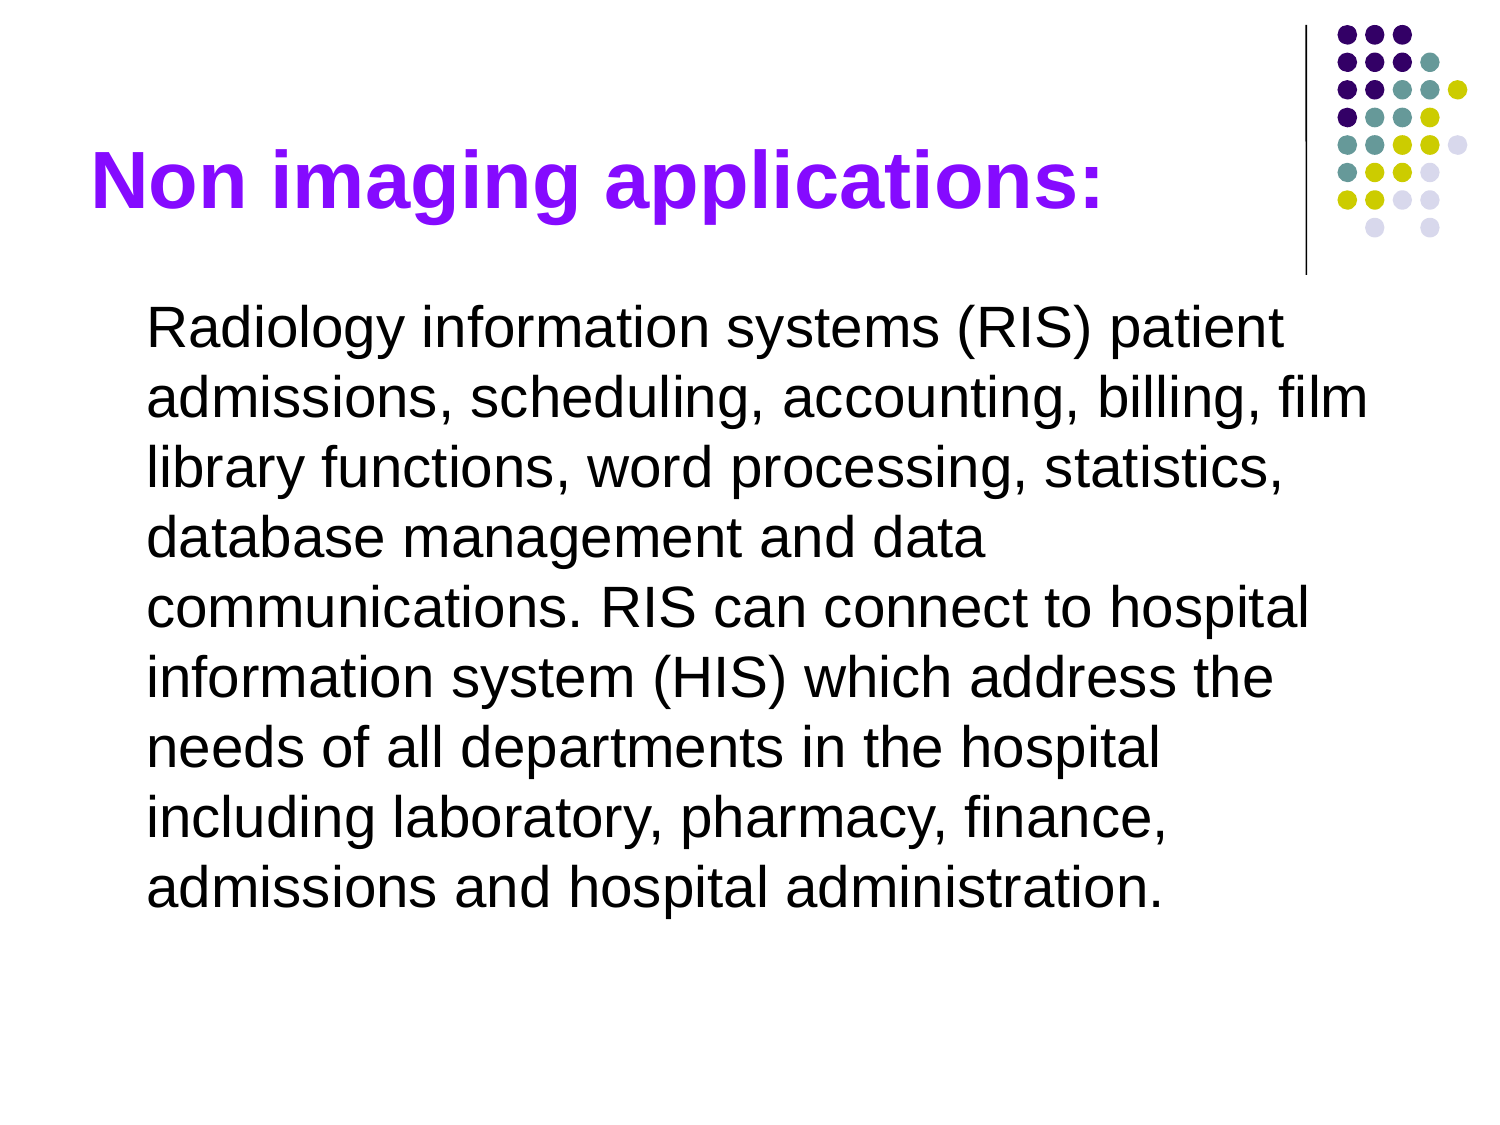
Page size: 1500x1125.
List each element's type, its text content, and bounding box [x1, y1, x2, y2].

list Radiology information systems (RIS) patient admissions, scheduling, accounting, billing, film library functions, word processing, statistics, database management and data communications. RIS can connect to hospital information system (HIS) which address the needs of all departments in the hospital including laboratory, pharmacy, finance, admissions and hospital administration. [74, 281, 1426, 1006]
title Non imaging applications: [74, 19, 1313, 233]
